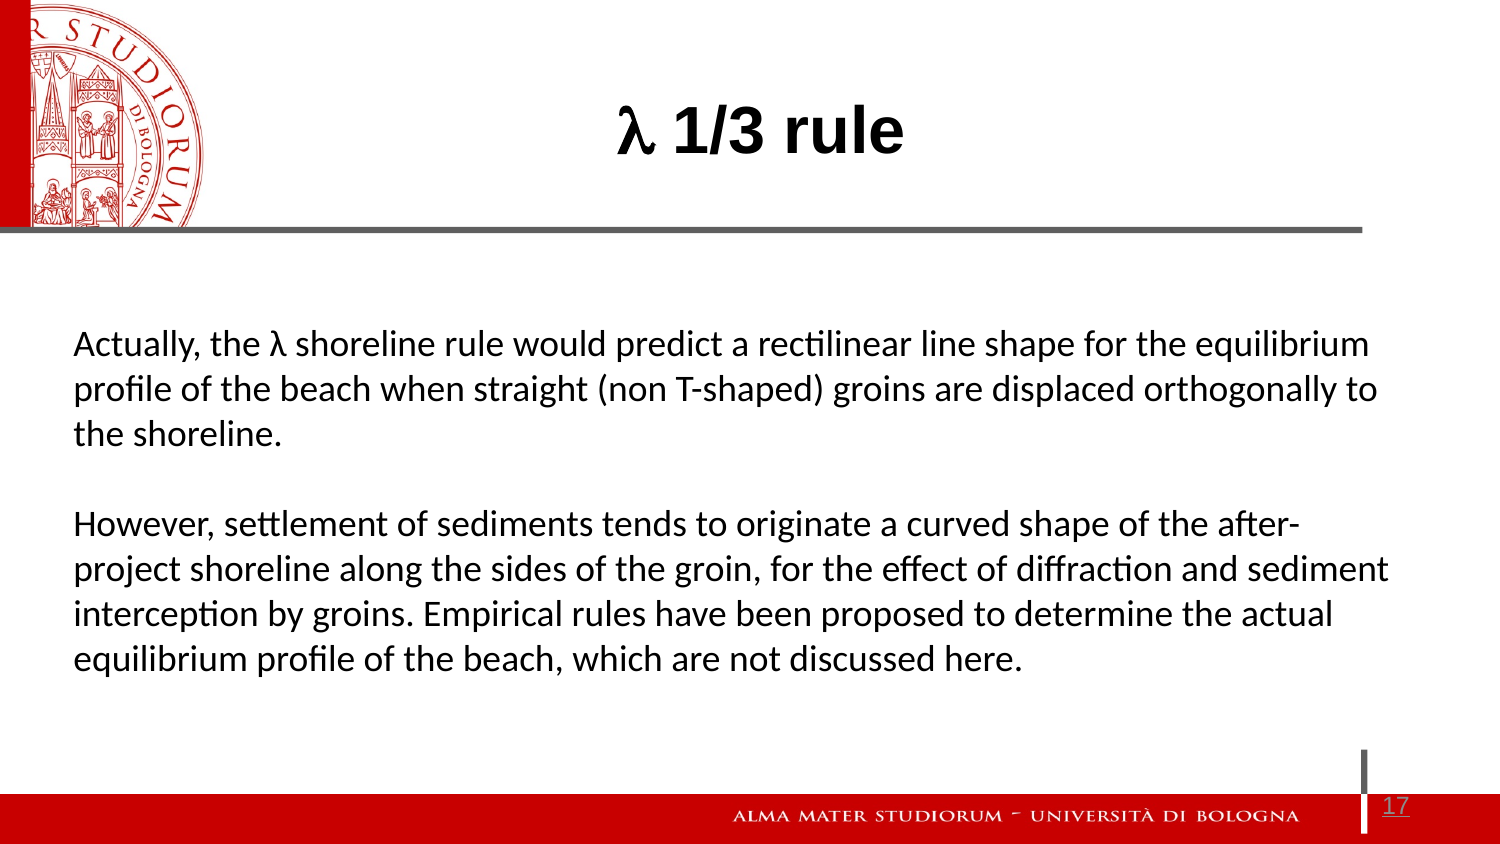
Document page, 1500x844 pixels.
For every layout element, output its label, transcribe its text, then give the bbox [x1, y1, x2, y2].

slide_number 17 [1074, 782, 1425, 827]
text_box Actually, the λ shoreline rule would predict a rectilinear line shape for the equilibrium profile of the beach when straight (non T-shaped) groins are displaced orthogonally to the shoreline. However, settlement of sediments tends to originate a curved shape of the after-project shoreline along the sides of the groin, for the effect of diffraction and sediment interception by groins. Empirical rules have been proposed to determine the actual equilibrium profile of the beach, which are not discussed here. [58, 311, 1418, 686]
text_box l 1/3 rule [194, 79, 1329, 174]
picture [31, 0, 211, 226]
picture [0, 794, 1500, 844]
